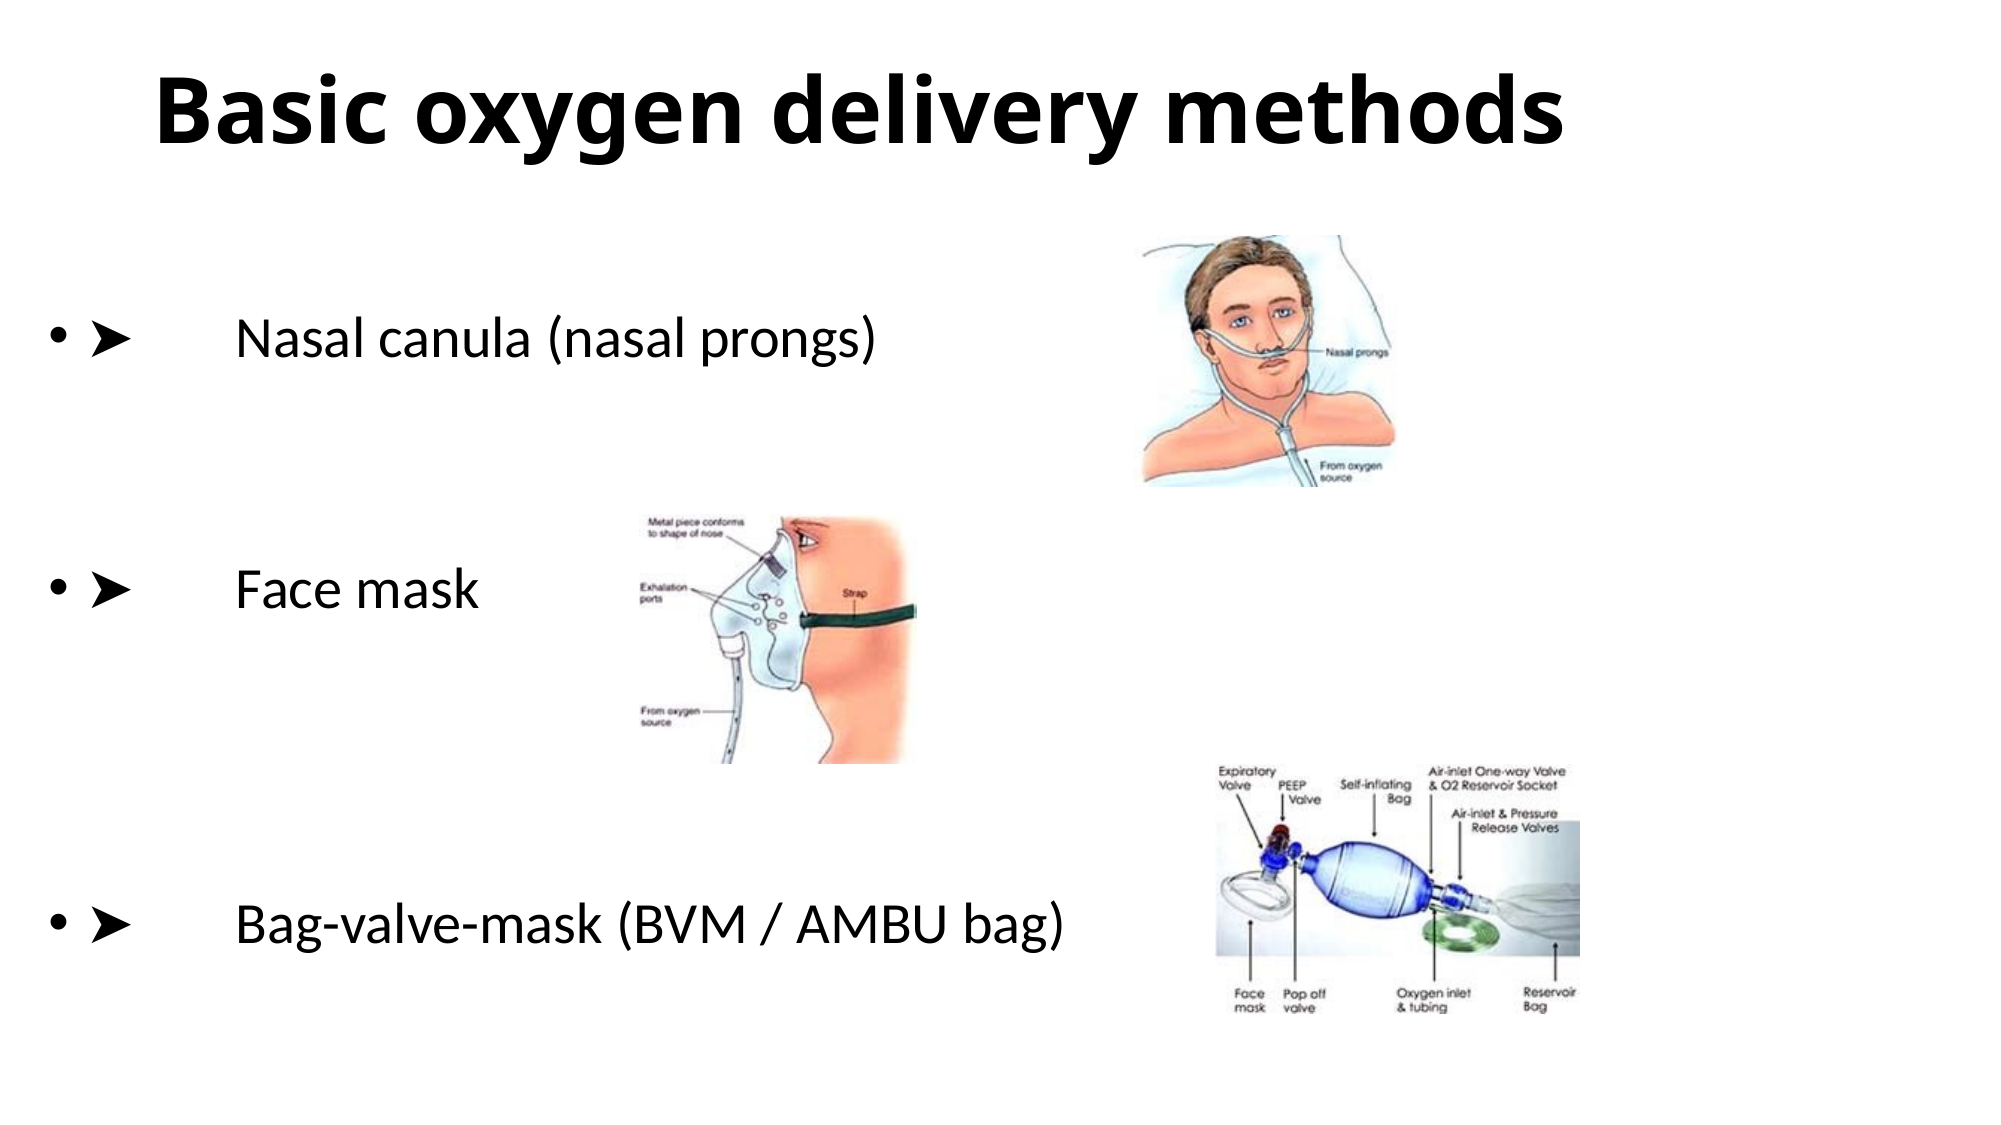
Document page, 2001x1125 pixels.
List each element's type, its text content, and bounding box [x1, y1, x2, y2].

picture [639, 514, 917, 765]
picture [1215, 764, 1580, 1014]
title Basic oxygen delivery methods [137, 59, 1863, 278]
list ➤ Nasal canula (nasal prongs) ➤ Face mask ➤ Bag-valve-mask (BVM / AMBU bag) [33, 299, 1863, 1066]
picture [1134, 235, 1398, 487]
